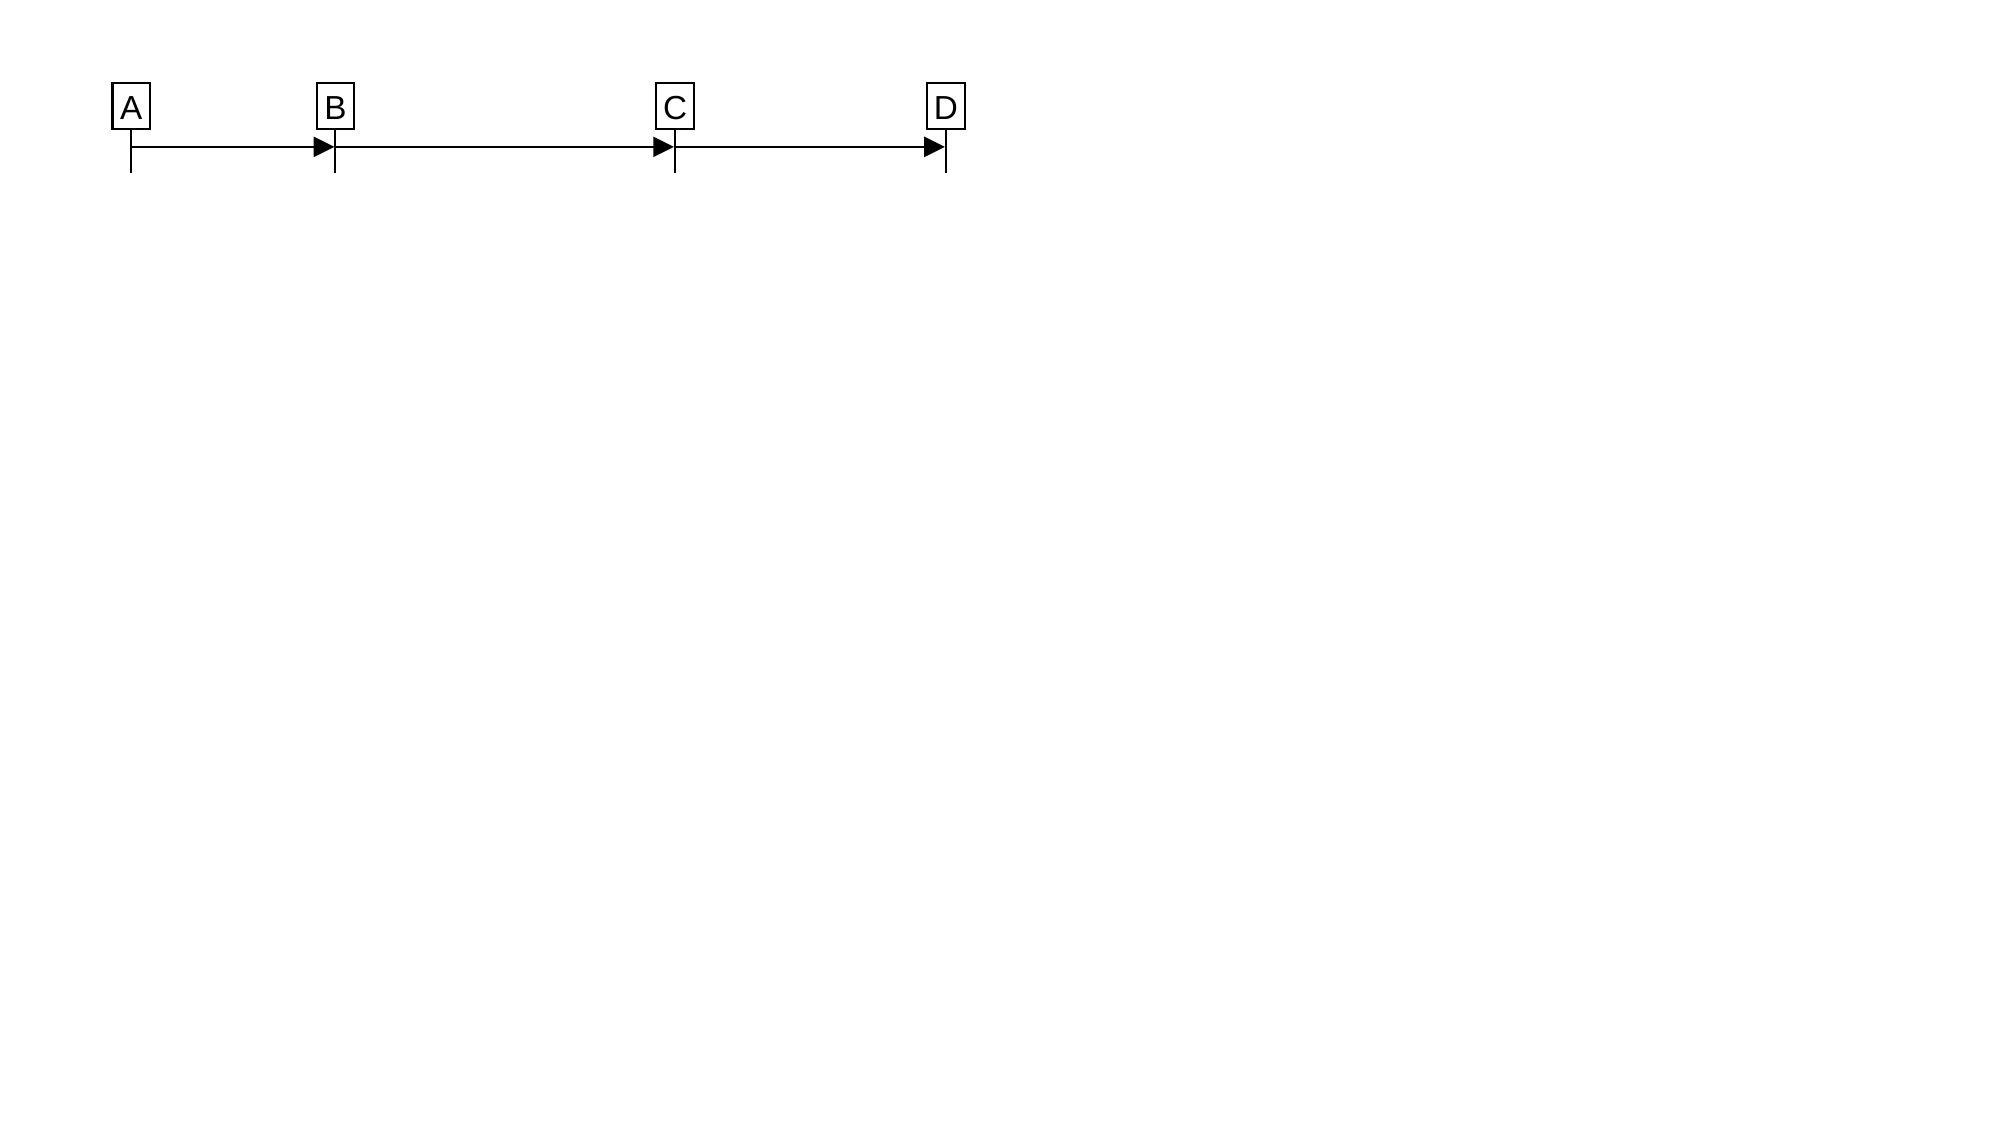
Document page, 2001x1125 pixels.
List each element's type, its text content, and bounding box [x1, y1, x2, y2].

text_box B [316, 83, 355, 130]
text_box [74, 74, 1007, 173]
text_box A [112, 83, 150, 130]
text_box D [927, 83, 965, 130]
text_box C [656, 83, 694, 130]
